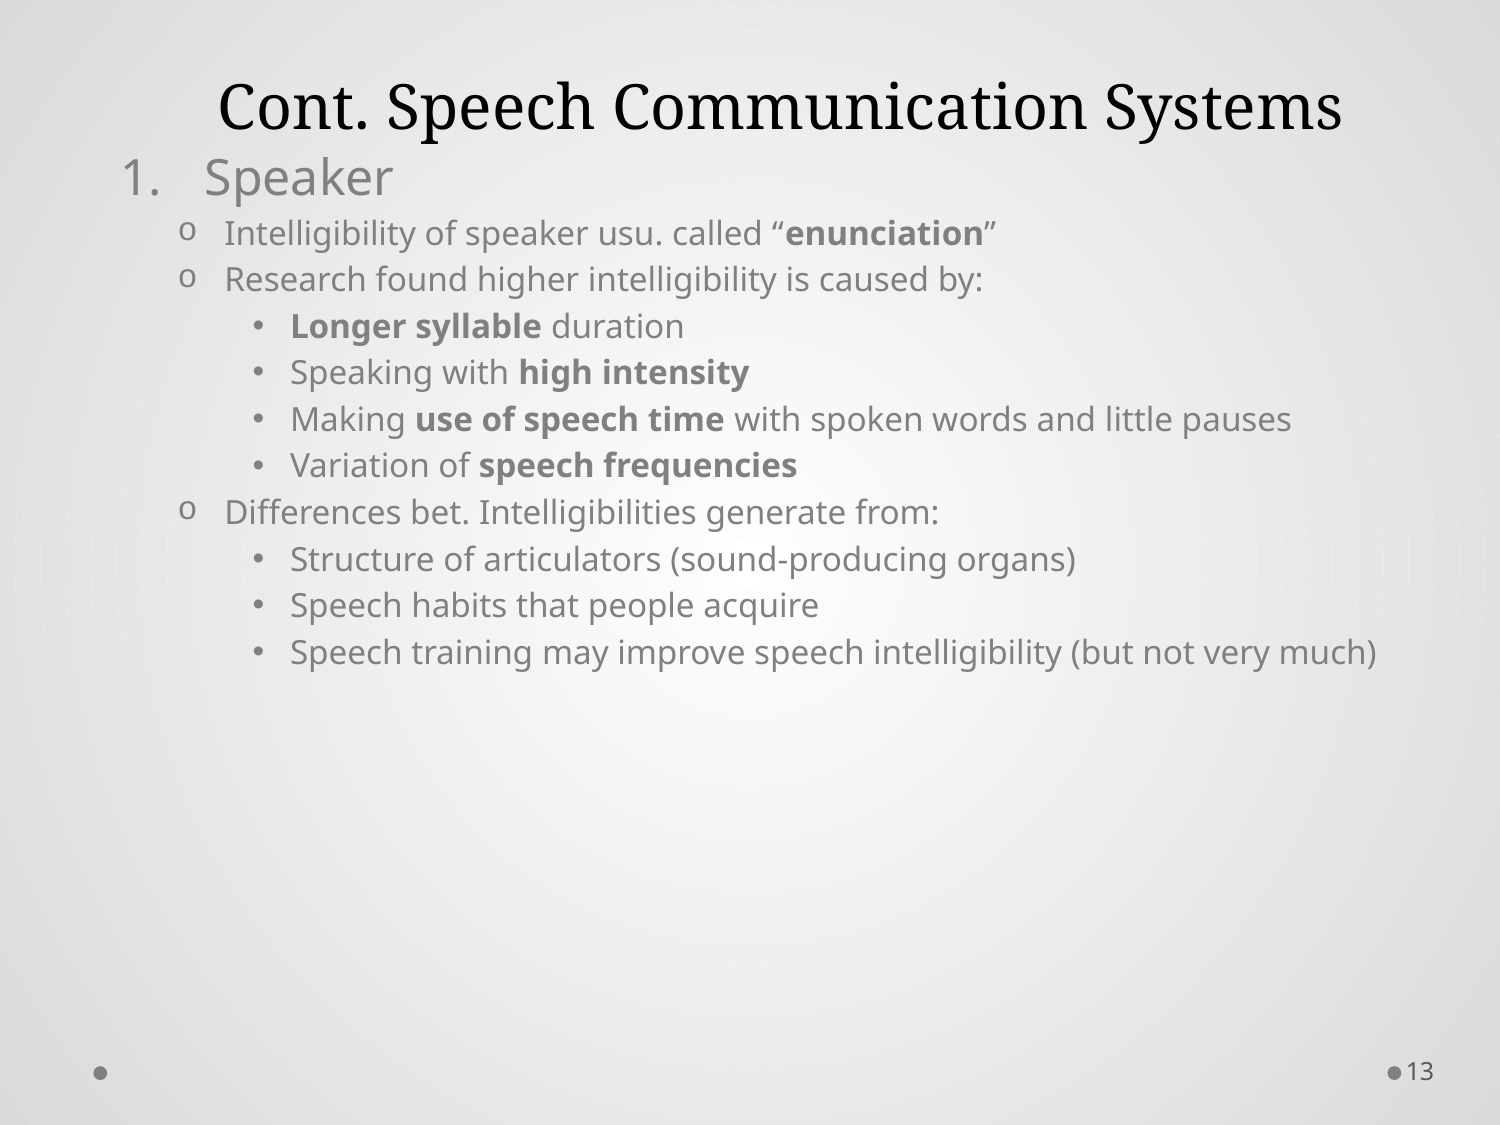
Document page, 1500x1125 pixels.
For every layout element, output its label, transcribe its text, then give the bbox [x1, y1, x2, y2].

title Cont. Speech Communication Systems [62, 50, 1500, 150]
slide_number 13 [1401, 1042, 1494, 1103]
list Speaker Intelligibility of speaker usu. called “enunciation” Research found higher intelligibility is caused by: Longer syllable duration Speaking with high intensity Making use of speech time with spoken words and little pauses Variation of speech frequencies Differences bet. Intelligibilities generate from: Structure of articulators (sound-producing organs) Speech habits that people acquire Speech training may improve speech intelligibility (but not very much) [87, 137, 1438, 1113]
